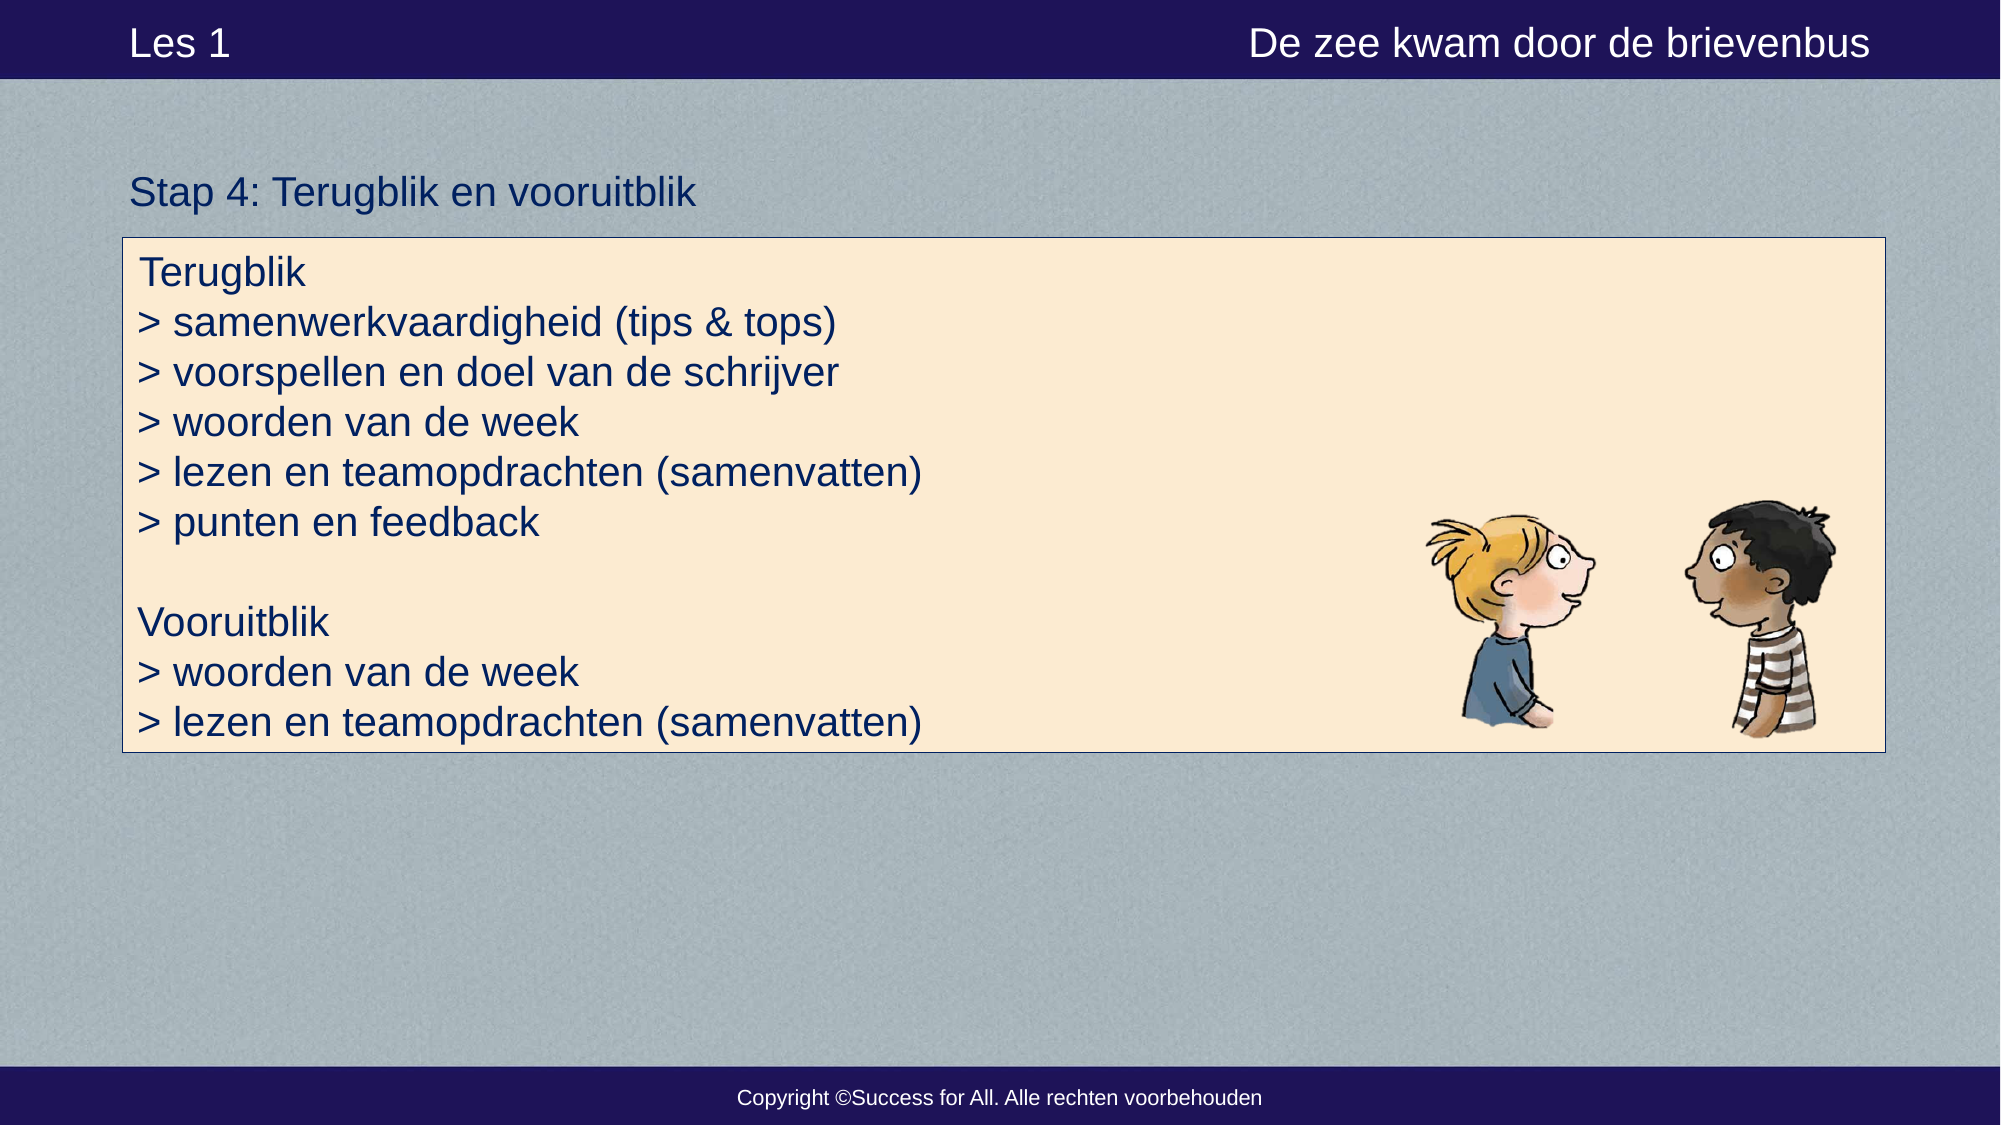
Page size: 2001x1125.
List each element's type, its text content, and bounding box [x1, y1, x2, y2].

text_box Copyright ©Success for All. Alle rechten voorbehouden [0, 1076, 2000, 1125]
text_box Les 1 [114, 8, 354, 73]
picture [0, 0, 2001, 1125]
text_box Stap 4: Terugblik en vooruitblik [114, 157, 907, 223]
text_box Terugblik > samenwerkvaardigheid (tips & tops) > voorspellen en doel van de schrijver > woorden van de week > lezen en teamopdrachten (samenvatten) > punten en feedback Vooruitblik > woorden van de week > lezen en teamopdrachten (samenvatten) [122, 237, 1886, 753]
text_box De zee kwam door de brievenbus [999, 8, 1886, 73]
